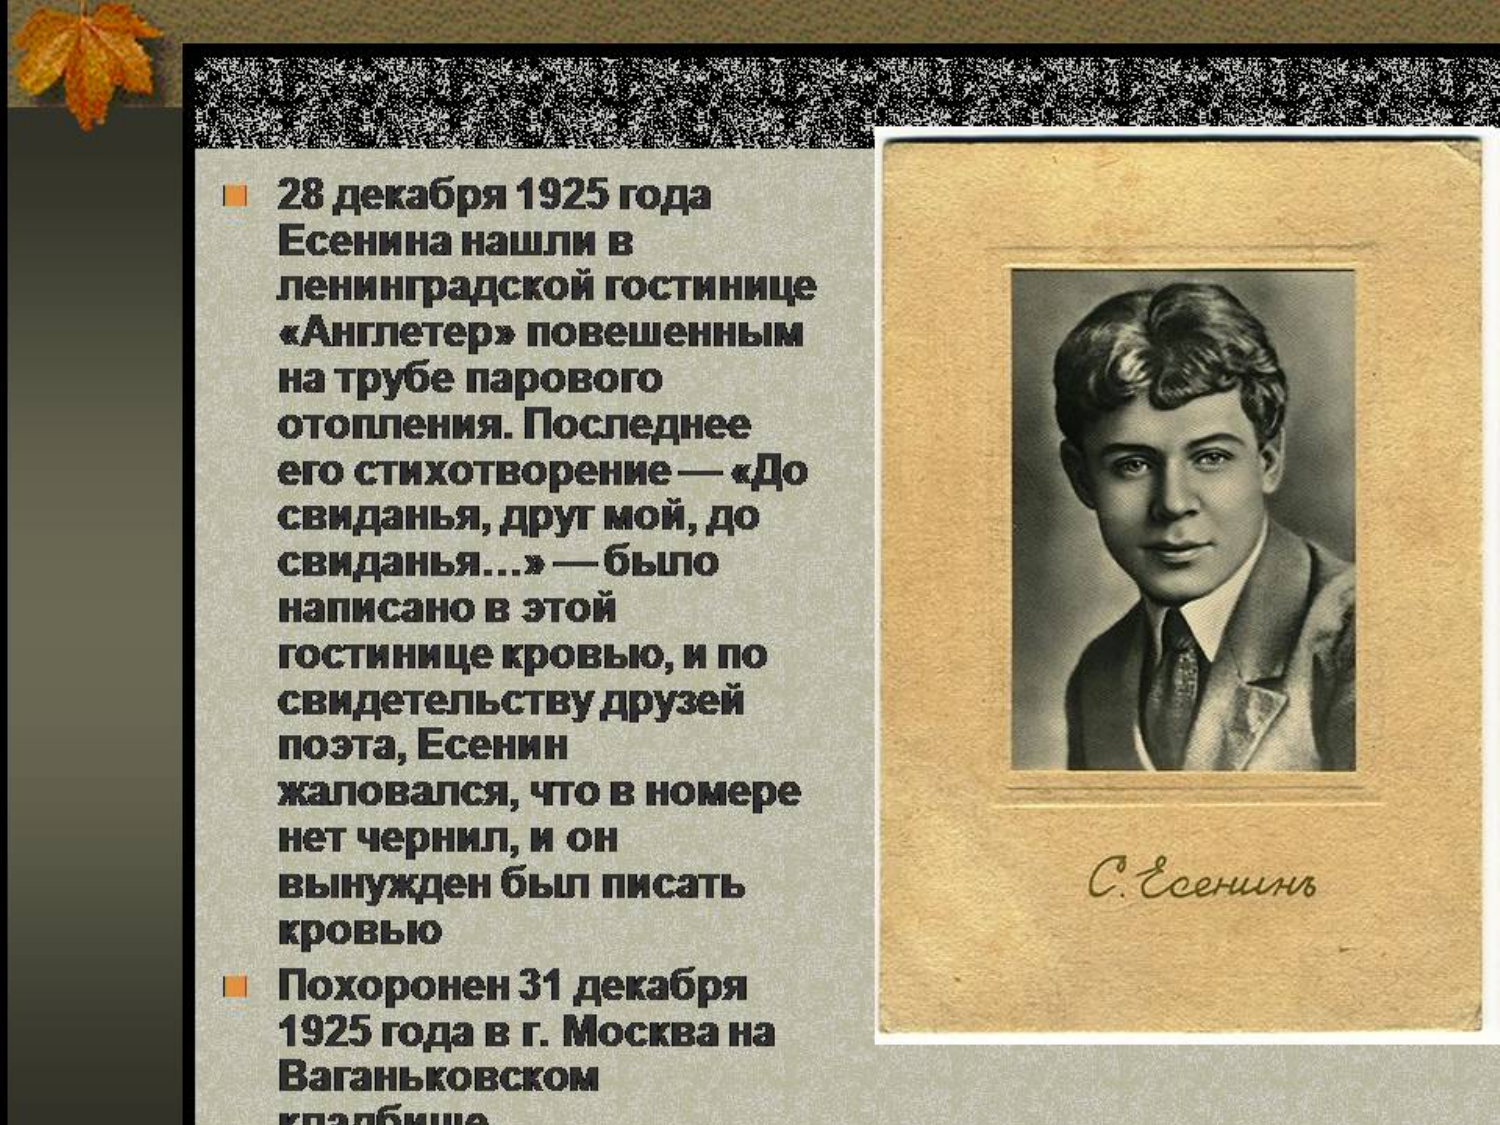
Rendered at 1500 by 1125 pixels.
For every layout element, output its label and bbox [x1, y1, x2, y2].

list [0, 0, 1500, 1125]
